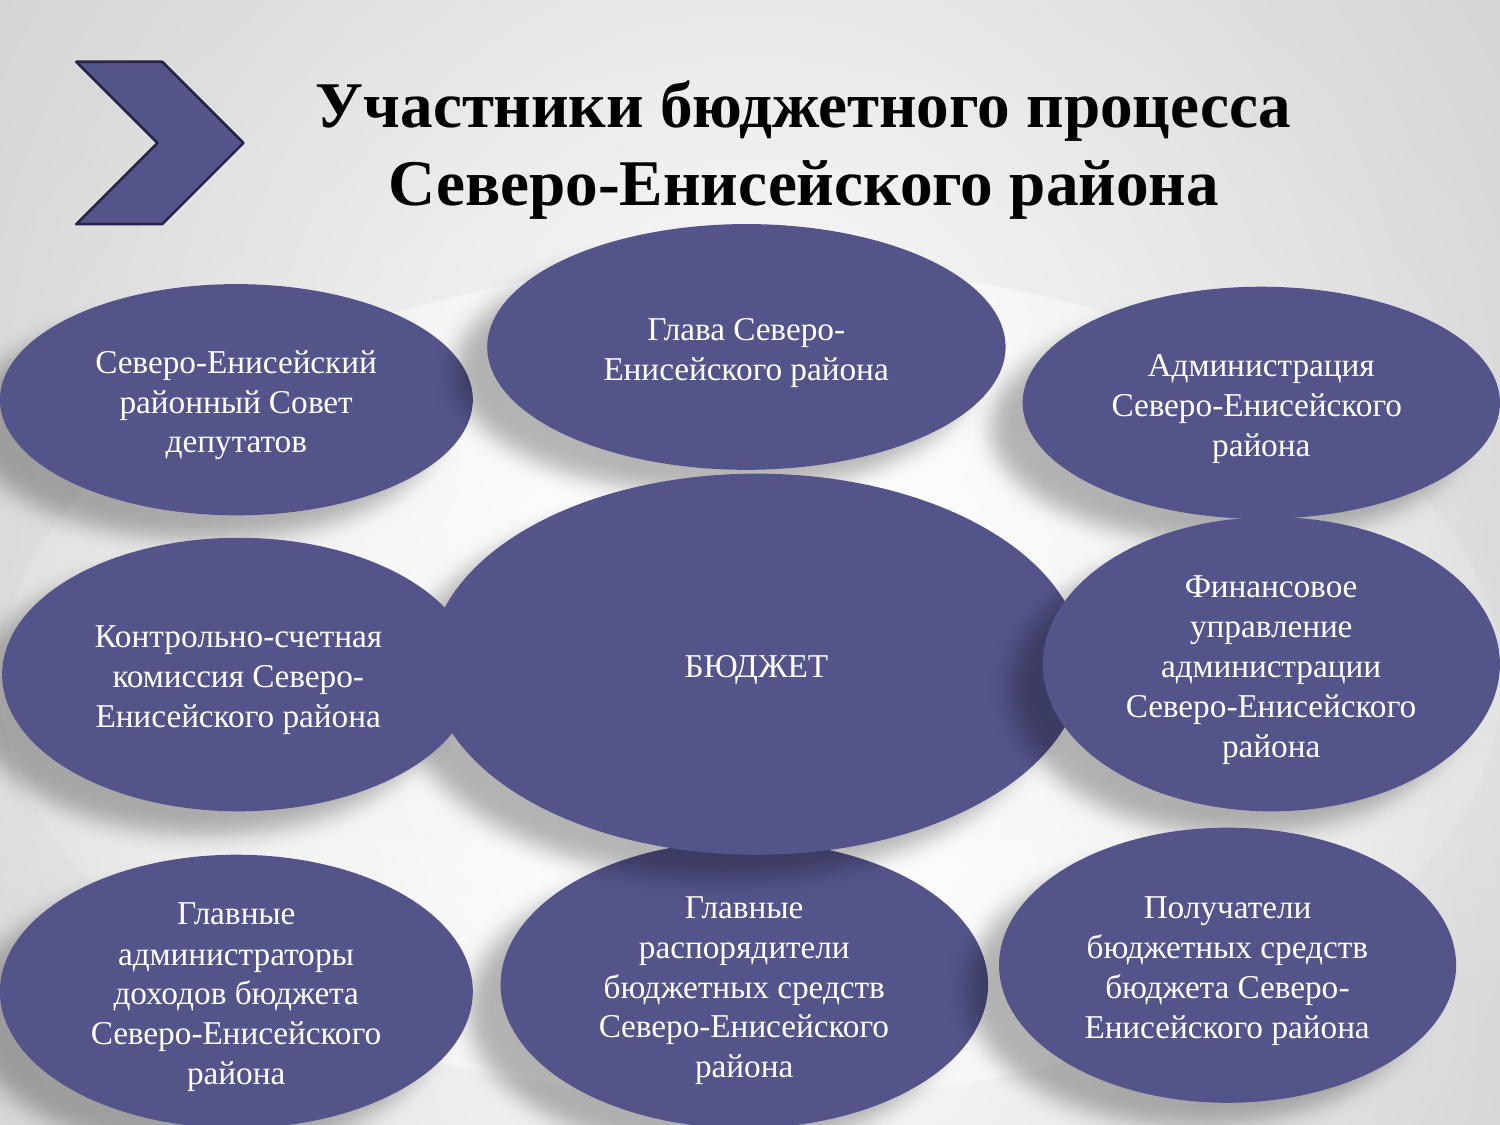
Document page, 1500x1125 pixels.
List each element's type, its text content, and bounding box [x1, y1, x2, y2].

text_box Получатели бюджетных средств бюджета Северо-Енисейского района [997, 826, 1458, 1105]
text_box Северо-Енисейский районный Совет депутатов [0, 282, 466, 517]
text_box Главные распорядители бюджетных средств Северо-Енисейского района [499, 869, 972, 1125]
text_box [75, 60, 245, 226]
text_box Администрация Северо-Енисейского района [1021, 285, 1500, 519]
text_box Финансовое управление администрации Северо-Енисейского района [1041, 515, 1500, 813]
text_box БЮДЖЕТ [445, 472, 1055, 857]
text_box Глава Северо-Енисейского района [485, 222, 1007, 472]
text_box Главные администраторы доходов бюджета Северо-Енисейского района [0, 853, 475, 1125]
title Участники бюджетного процесса Северо-Енисейского района [183, 54, 1425, 228]
text_box Контрольно-счетная комиссия Северо-Енисейского района [0, 536, 477, 813]
